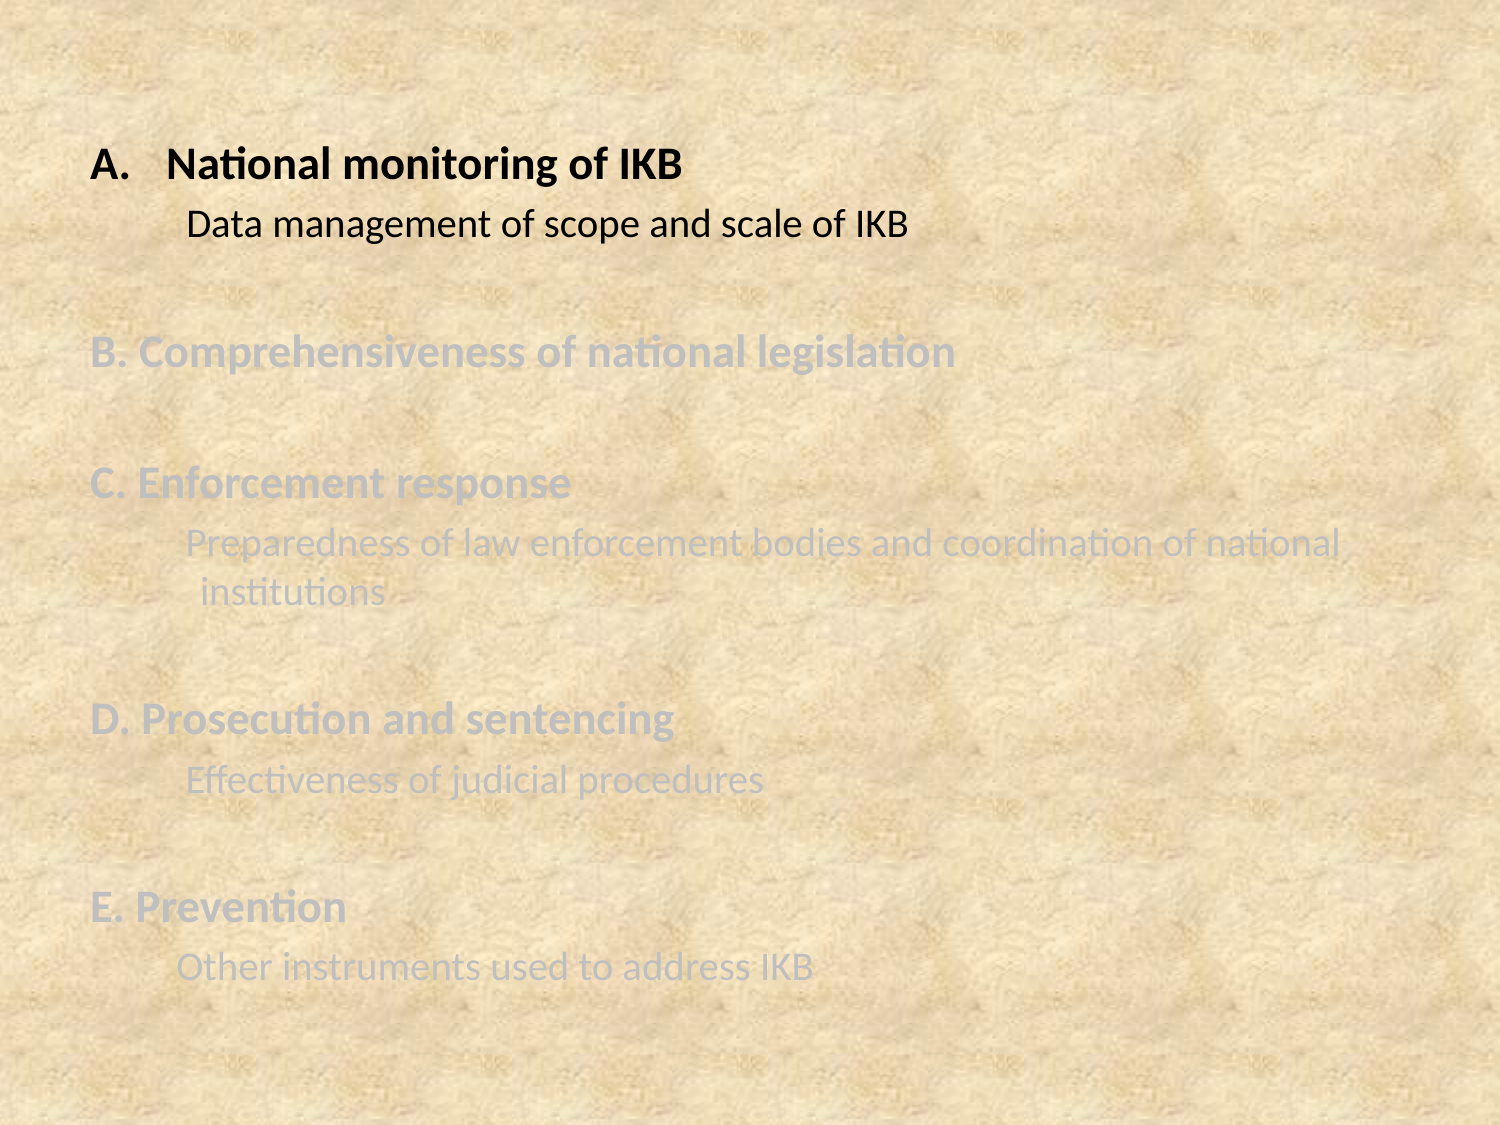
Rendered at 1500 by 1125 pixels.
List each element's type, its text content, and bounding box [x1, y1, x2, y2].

list National monitoring of IKB Data management of scope and scale of IKB B. Comprehensiveness of national legislation C. Enforcement response Preparedness of law enforcement bodies and coordination of national institutions D. Prosecution and sentencing Effectiveness of judicial procedures E. Prevention Other instruments used to address IKB [75, 125, 1425, 1005]
picture [0, 0, 1500, 1125]
